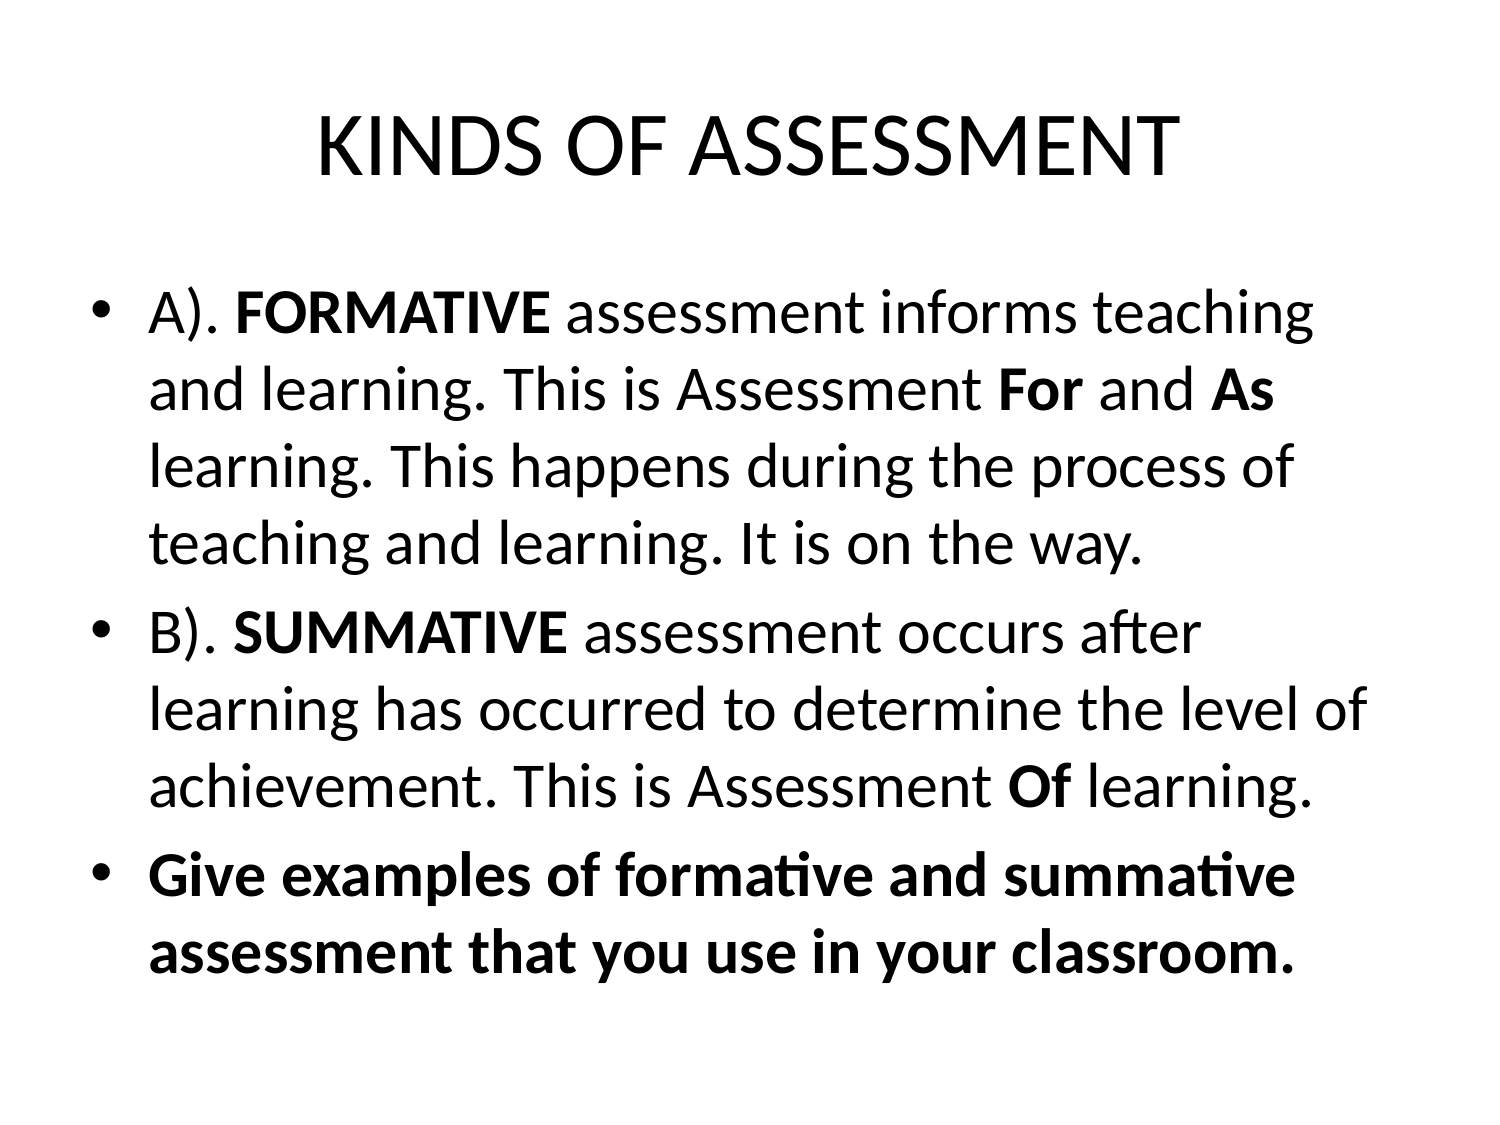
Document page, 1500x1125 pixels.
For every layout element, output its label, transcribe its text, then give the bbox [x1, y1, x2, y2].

list A). FORMATIVE assessment informs teaching and learning. This is Assessment For and As learning. This happens during the process of teaching and learning. It is on the way. B). SUMMATIVE assessment occurs after learning has occurred to determine the level of achievement. This is Assessment Of learning. Give examples of formative and summative assessment that you use in your classroom. [75, 262, 1425, 1005]
title KINDS OF ASSESSMENT [75, 45, 1425, 233]
